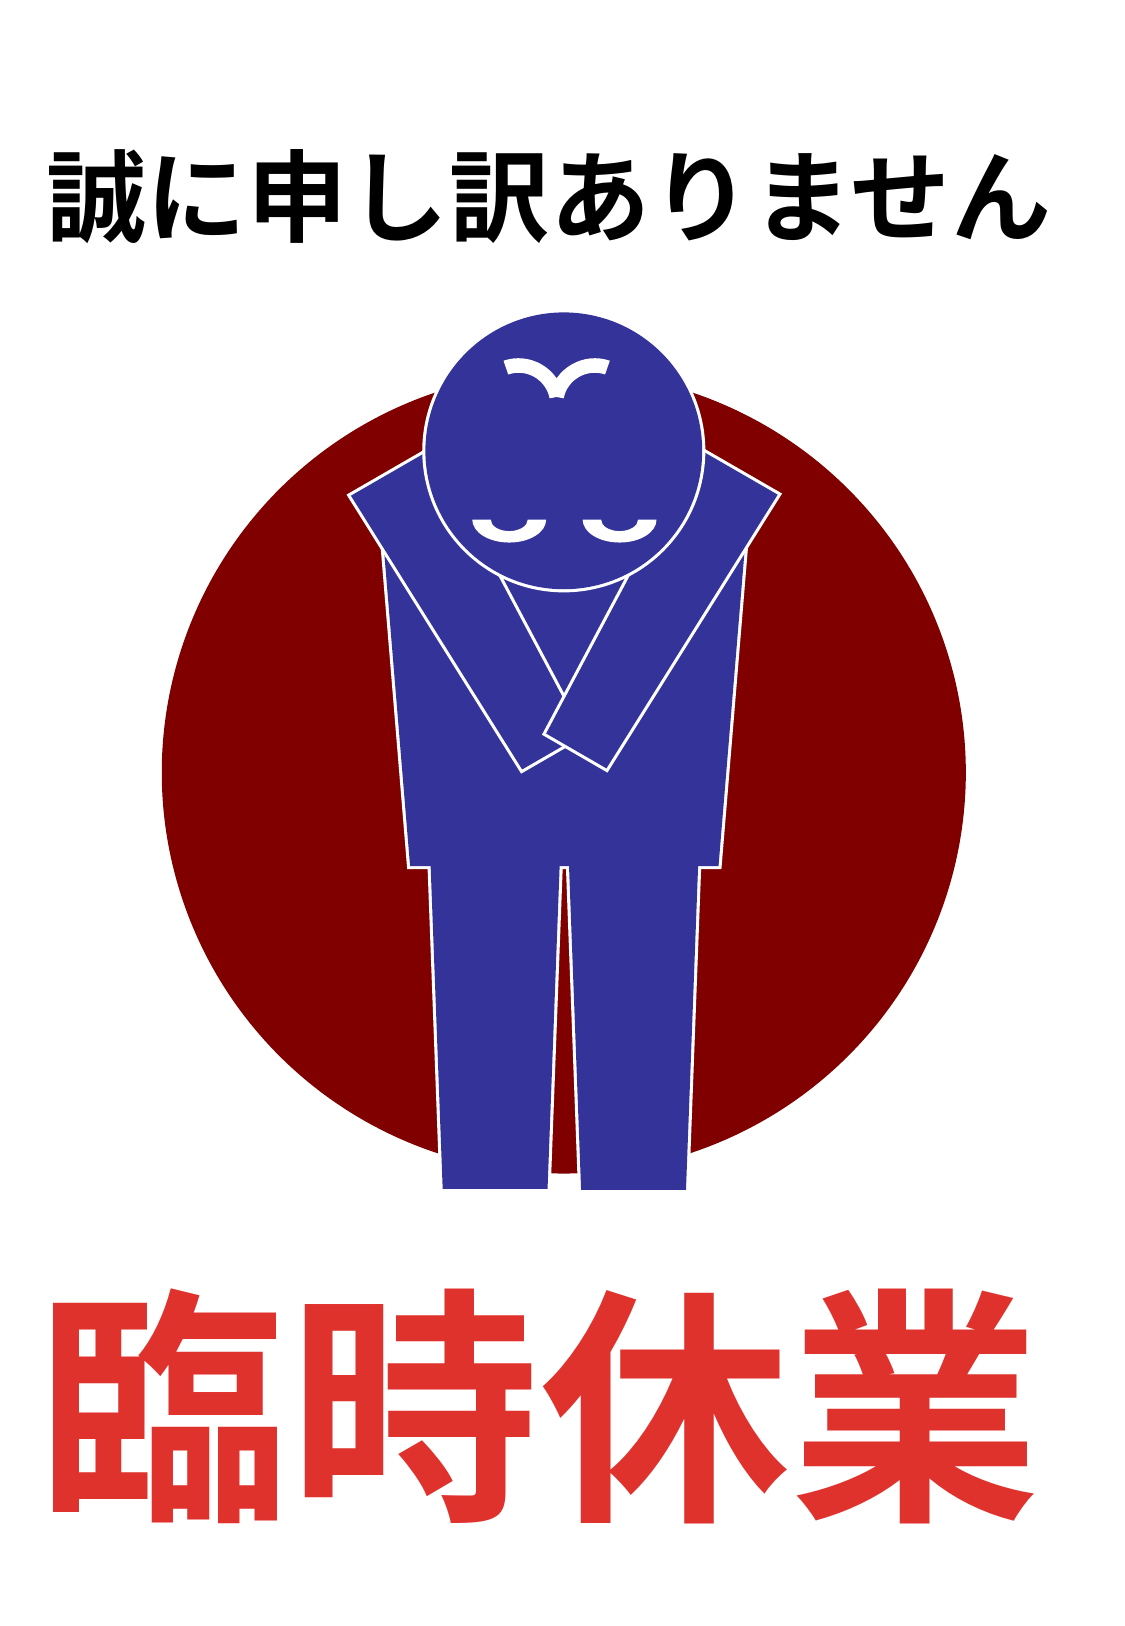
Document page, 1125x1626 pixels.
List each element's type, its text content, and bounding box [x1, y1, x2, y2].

text_box 臨時休業 [23, 1243, 1106, 1559]
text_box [161, 312, 967, 1191]
text_box 誠に申し訳ありません [30, 127, 1093, 263]
